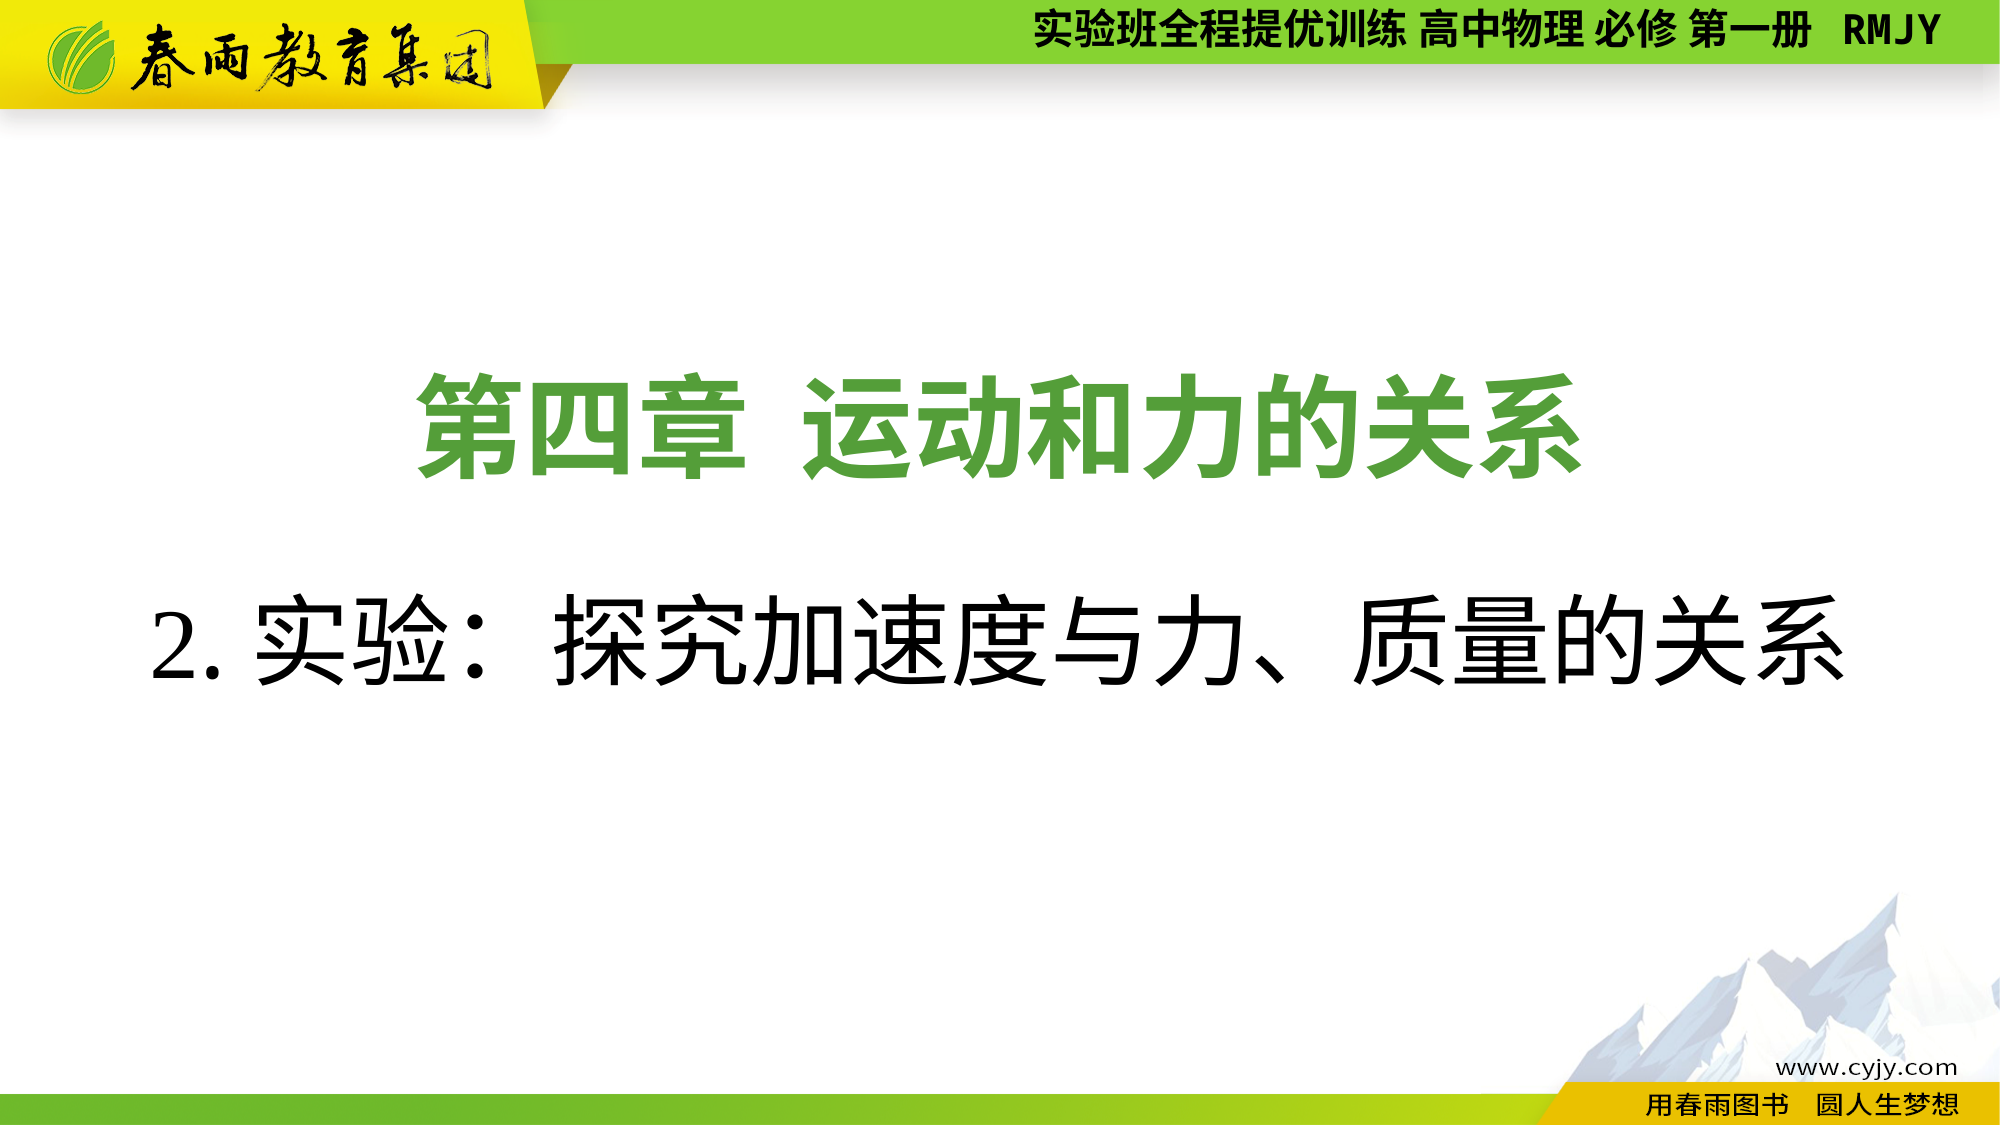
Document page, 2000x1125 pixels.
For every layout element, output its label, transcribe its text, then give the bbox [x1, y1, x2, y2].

text_box 第四章 运动和力的关系 [54, 282, 1946, 500]
text_box 2.实验：探究加速度与力、质量的关系 [54, 511, 1946, 706]
picture [0, 0, 2000, 1125]
